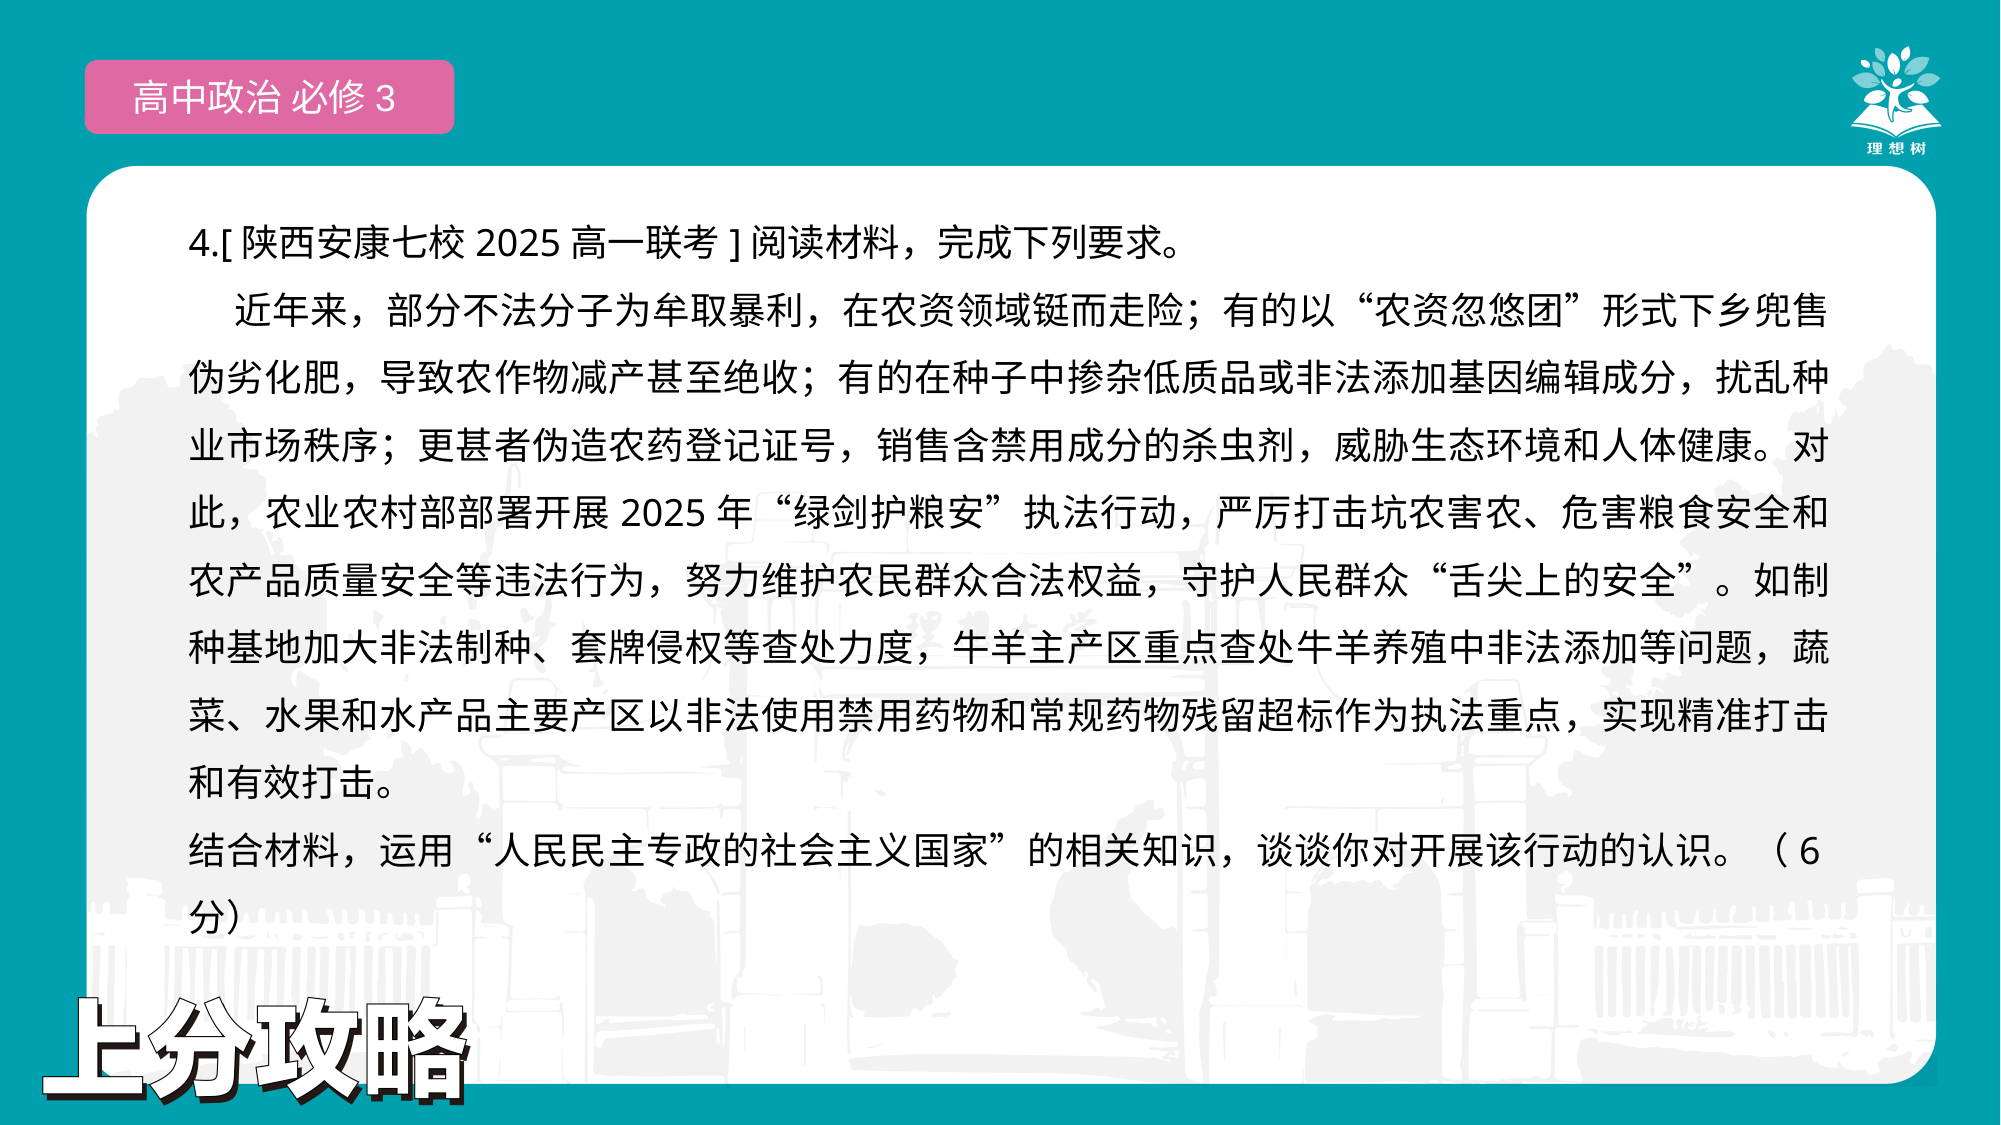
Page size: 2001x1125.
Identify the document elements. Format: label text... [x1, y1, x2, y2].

text_box 高中政治 必修3 [83, 58, 456, 135]
picture [0, 0, 2001, 1125]
text_box 4.[陕西安康七校2025高一联考]阅读材料，完成下列要求。 近年来，部分不法分子为牟取暴利，在农资领域铤而走险；有的以“农资忽悠团”形式下乡兜售伪劣化肥，导致农作物减产甚至绝收；有的在种子中掺杂低质品或非法添加基因编辑成分，扰乱种业市场秩序；更甚者伪造农药登记证号，销售含禁用成分的杀虫剂，威胁生态环境和人体健康。对此，农业农村部部署开展2025年“绿剑护粮安”执法行动，严厉打击坑农害农、危害粮食安全和农产品质量安全等违法行为，努力维护农民群众合法权益，守护人民群众“舌尖上的安全”。如制种基地加大非法制种、套牌侵权等查处力度，牛羊主产区重点查处牛羊养殖中非法添加等问题，蔬菜、水果和水产品主要产区以非法使用禁用药物和常规药物残留超标作为执法重点，实现精准打击和有效打击。 结合材料，运用“人民民主专政的社会主义国家”的相关知识，谈谈你对开展该行动的认识。（6分） [173, 189, 1845, 798]
